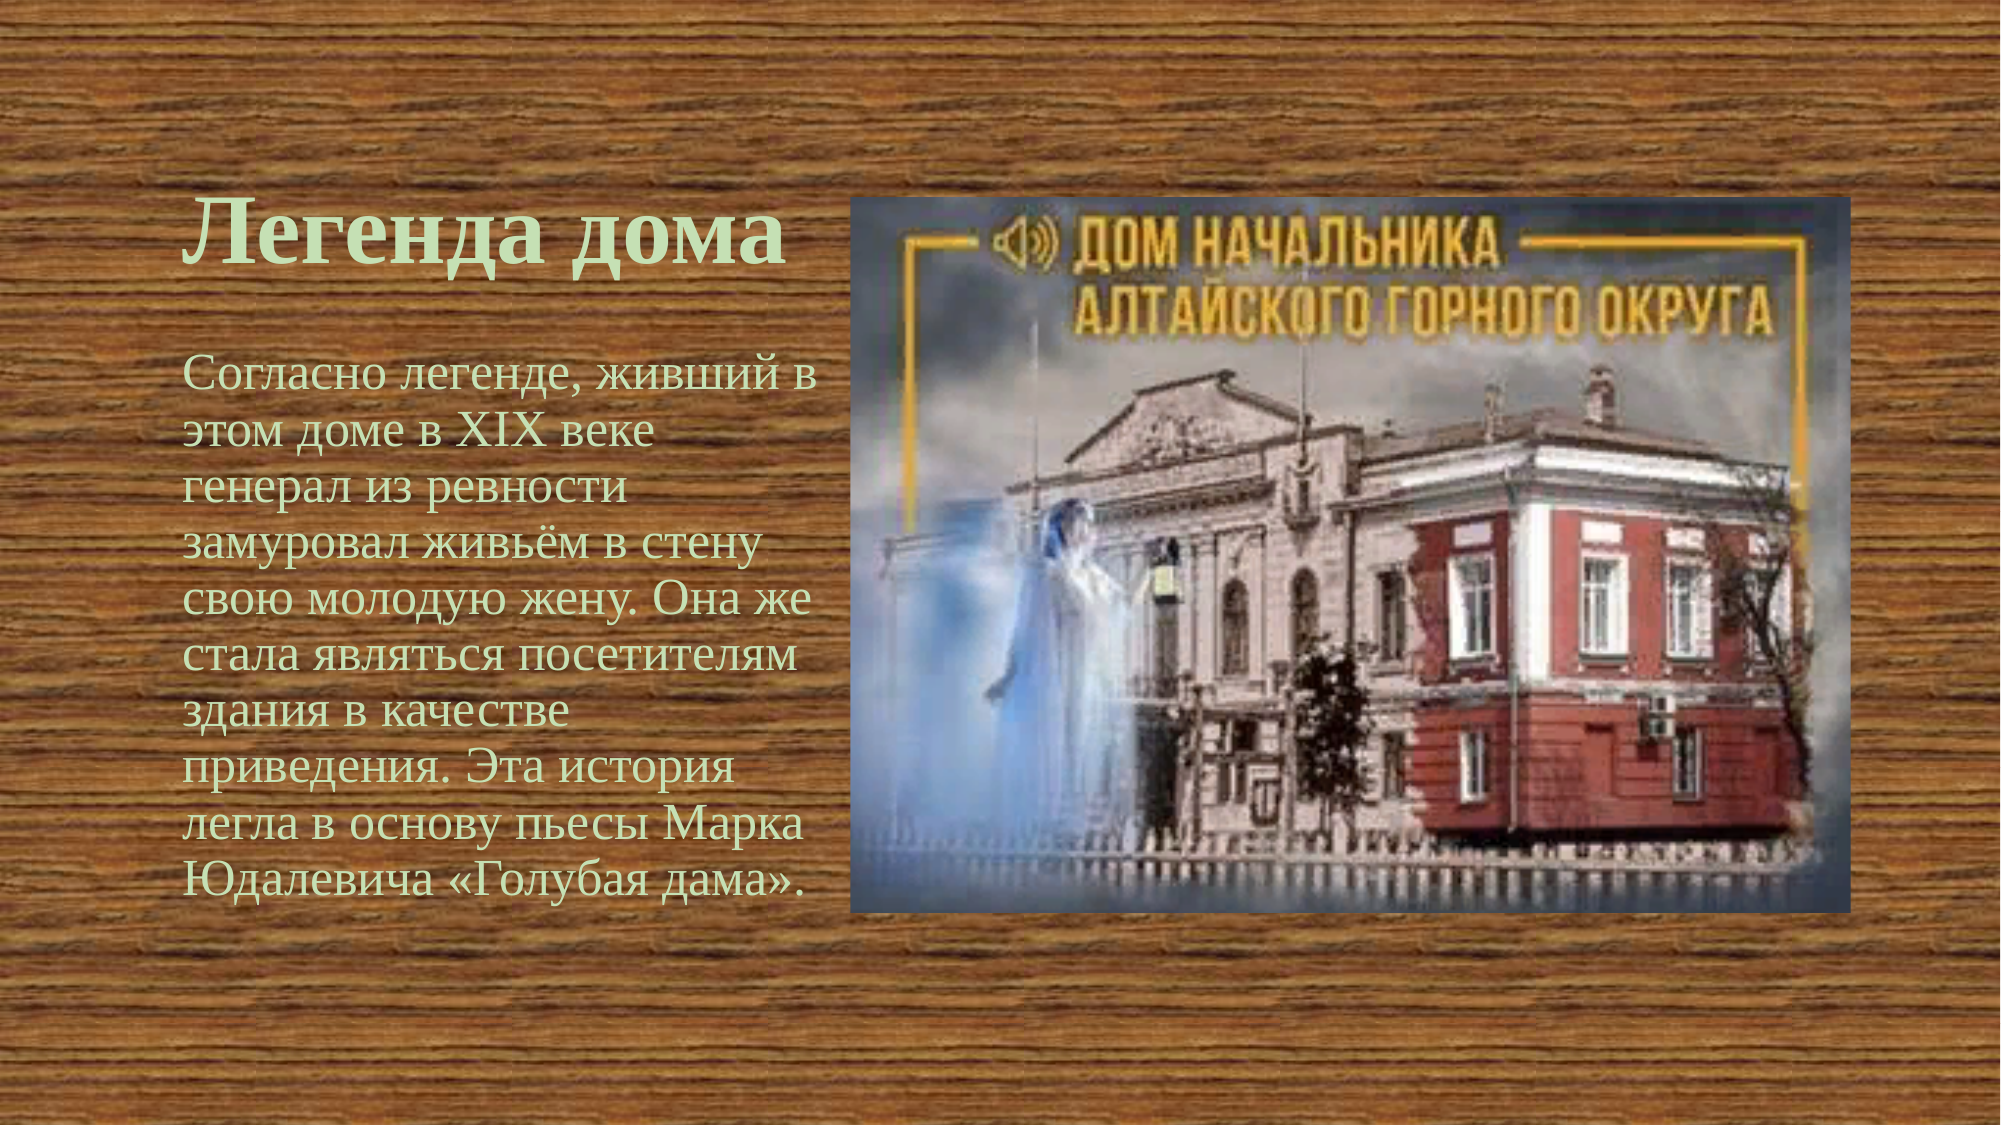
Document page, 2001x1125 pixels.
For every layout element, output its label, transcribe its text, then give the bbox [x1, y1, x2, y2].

title Легенда дома [167, 30, 813, 294]
picture [0, 0, 2001, 1125]
list Согласно легенде, живший в этом доме в XIX веке генерал из ревности замуровал живьём в стену свою молодую жену. Она же стала являться посетителям здания в качестве приведения. Эта история легла в основу пьесы Марка Юдалевича «Голубая дама». [167, 337, 851, 963]
